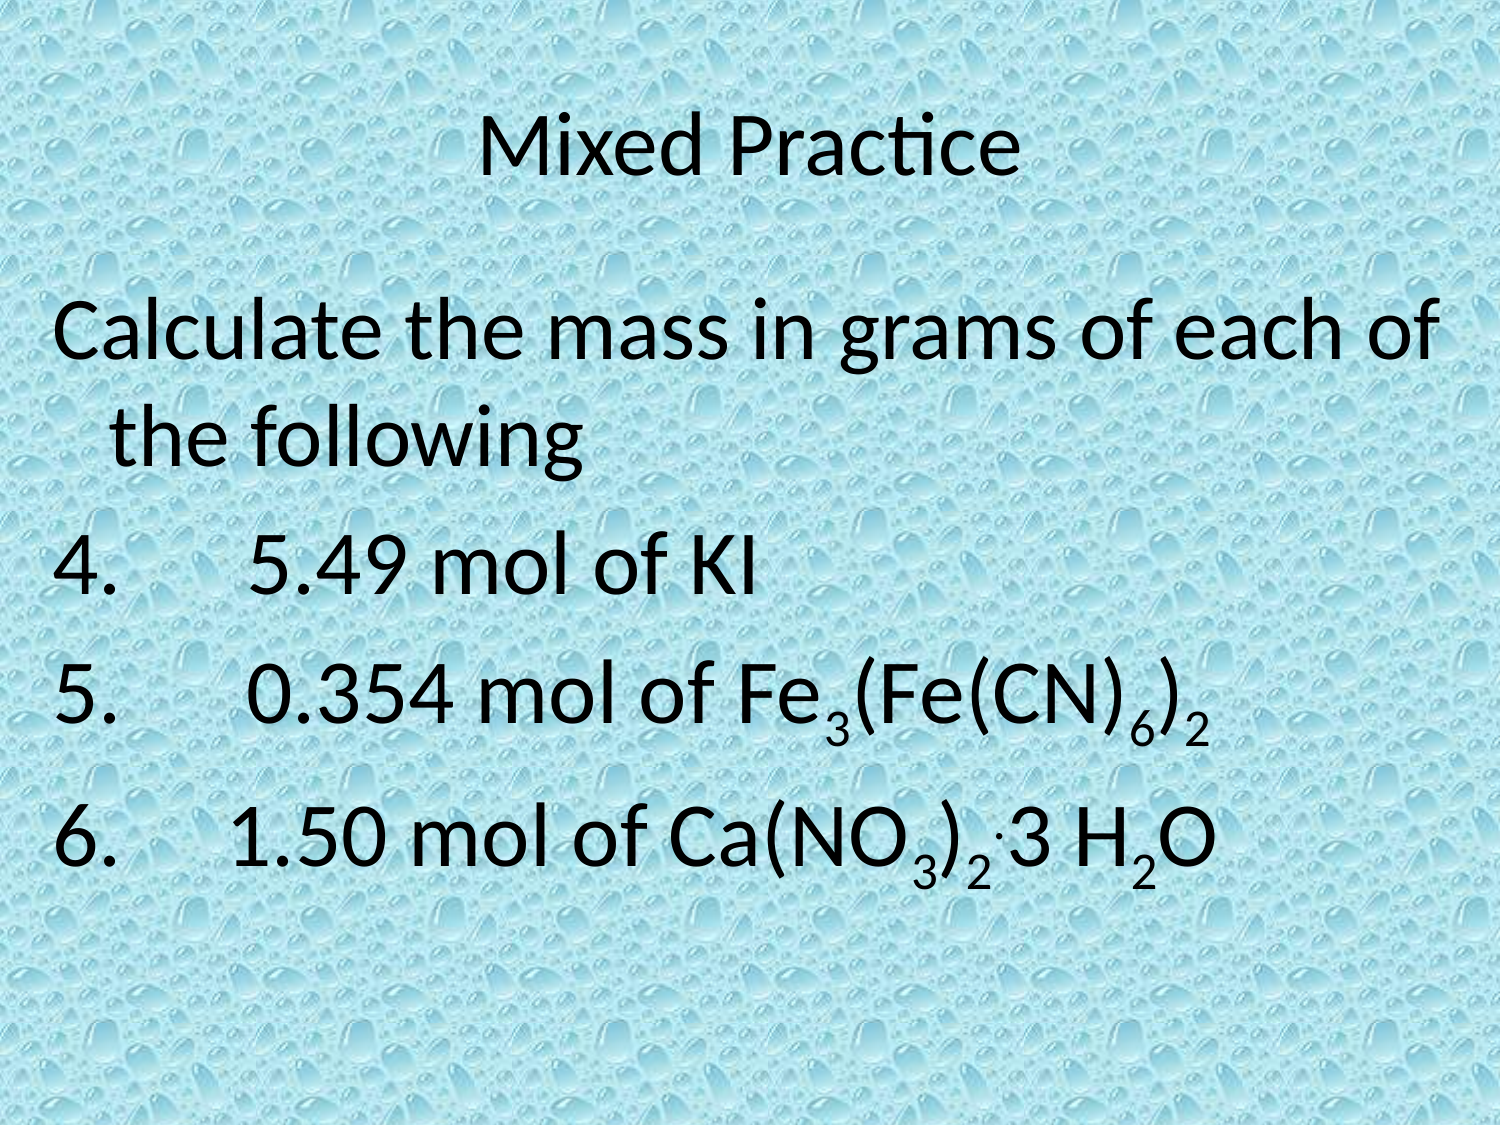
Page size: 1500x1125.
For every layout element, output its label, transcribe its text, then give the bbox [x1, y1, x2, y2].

list Calculate the mass in grams of each of the following 4. 5.49 mol of KI 5. 0.354 mol of Fe3(Fe(CN)6)2 6. 1.50 mol of Ca(NO3)2.3 H2O [37, 262, 1500, 1005]
title Mixed Practice [75, 45, 1425, 233]
picture [0, 0, 1500, 1125]
